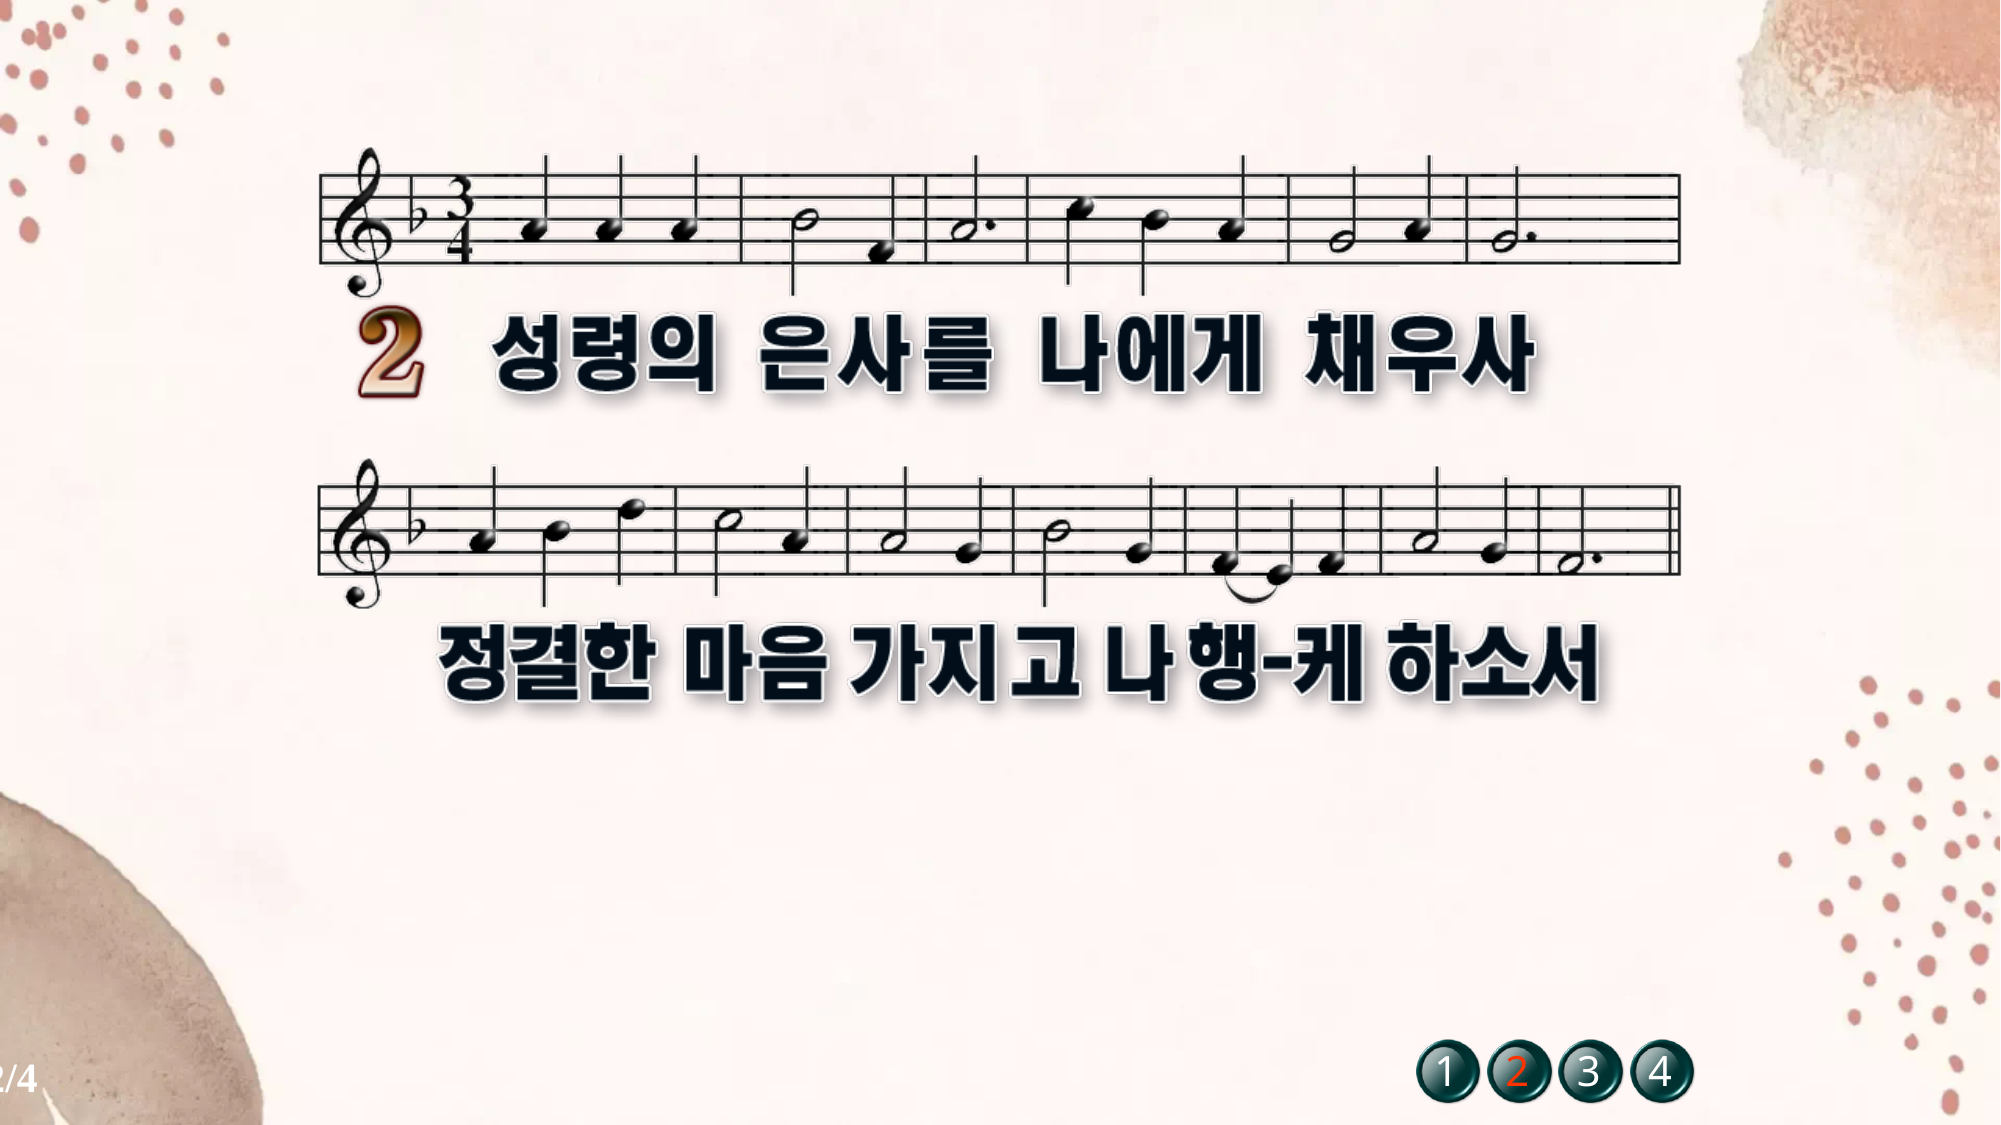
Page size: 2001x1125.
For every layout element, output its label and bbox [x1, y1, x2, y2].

text_box [1413, 1035, 1484, 1106]
text_box [1627, 1035, 1697, 1106]
picture [0, 0, 2001, 1125]
text_box [1555, 1035, 1626, 1106]
text_box [1484, 1035, 1555, 1106]
